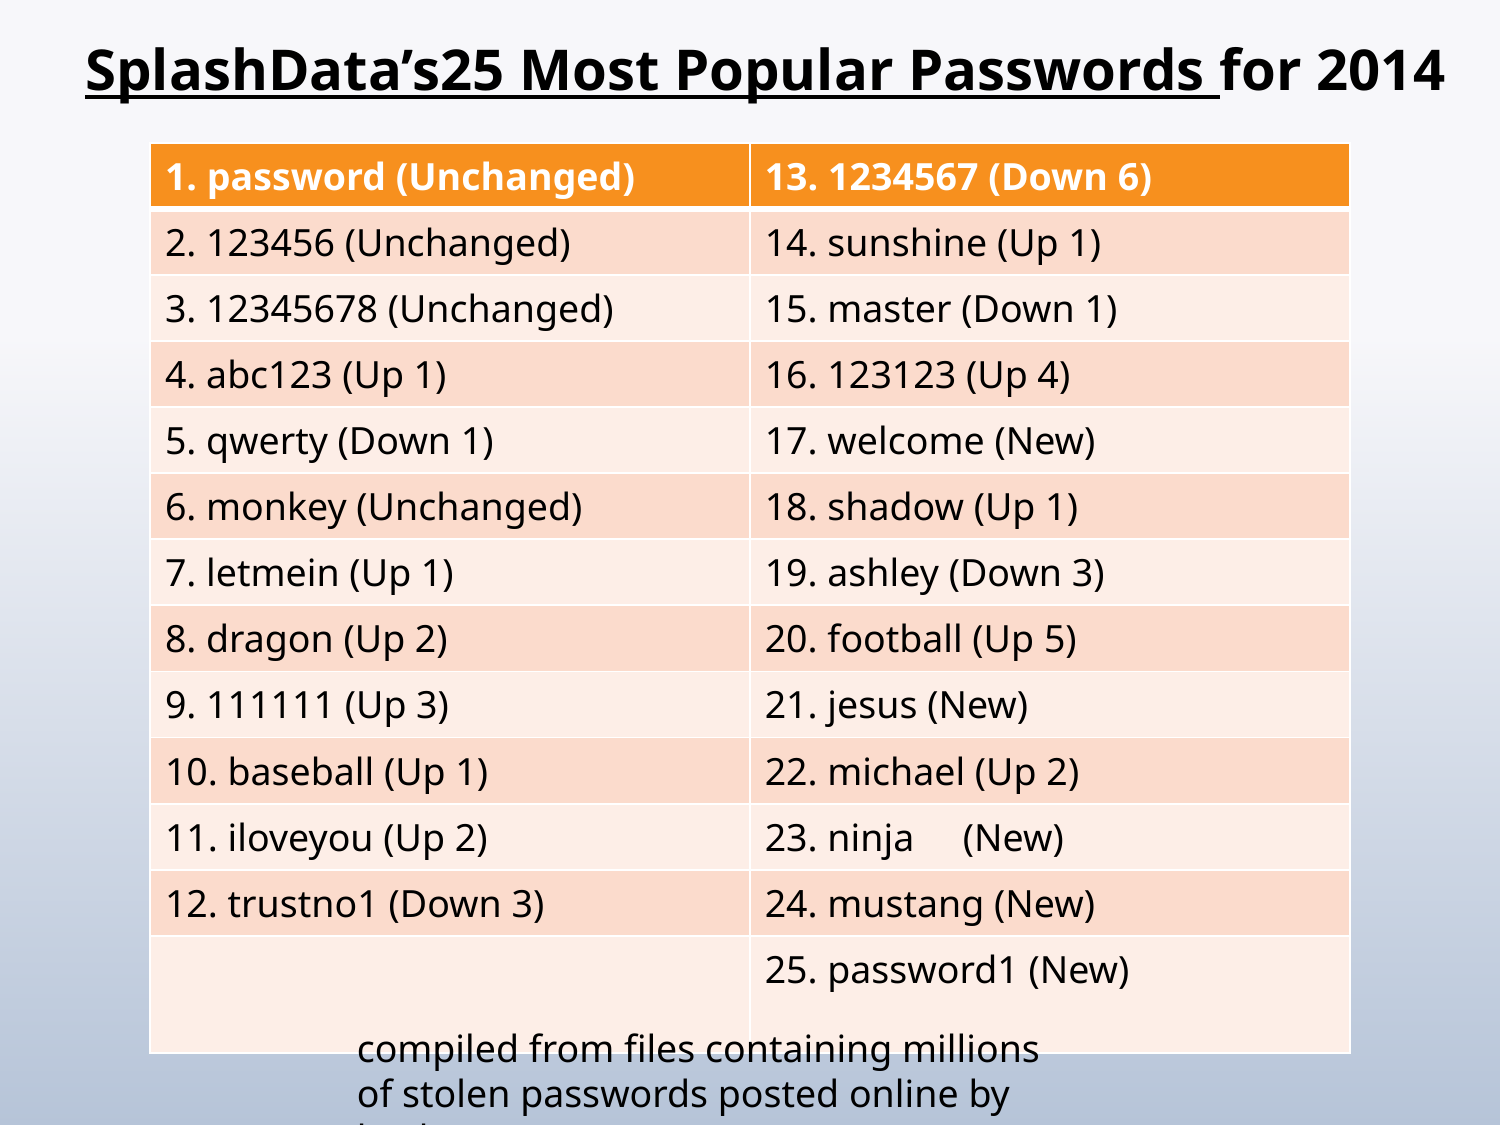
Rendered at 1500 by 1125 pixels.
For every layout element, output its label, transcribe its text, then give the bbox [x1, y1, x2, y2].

table_cell 12. trustno1 (Down 3) [151, 871, 749, 935]
table_header 13. 1234567 (Down 6) [751, 144, 1349, 206]
text_box compiled from files containing millions of stolen passwords posted online by hackers. [342, 1017, 1093, 1125]
table_cell 23. ninja (New) [751, 805, 1349, 869]
table_cell 11. iloveyou (Up 2) [151, 805, 749, 869]
table_cell 3. 12345678 (Unchanged) [151, 276, 749, 340]
table_cell 14. sunshine (Up 1) [751, 212, 1349, 274]
table_cell 16. 123123 (Up 4) [751, 342, 1349, 406]
table_cell 20. football (Up 5) [751, 606, 1349, 671]
table_cell 8. dragon (Up 2) [151, 606, 749, 671]
table_cell 21. jesus (New) [751, 672, 1349, 737]
table_cell 2. 123456 (Unchanged) [151, 212, 749, 274]
table_cell 10. baseball (Up 1) [151, 738, 749, 803]
title SplashData’s25 Most Popular Passwords for 2014 [63, 0, 1468, 106]
table_header 1. password (Unchanged) [151, 144, 749, 206]
table_cell 18. shadow (Up 1) [751, 474, 1349, 538]
table_cell 9. 111111 (Up 3) [151, 672, 749, 737]
table_cell [151, 937, 749, 1052]
table_cell 4. abc123 (Up 1) [151, 342, 749, 406]
table_cell 5. qwerty (Down 1) [151, 408, 749, 472]
table_cell 7. letmein (Up 1) [151, 540, 749, 604]
table_cell 19. ashley (Down 3) [751, 540, 1349, 604]
table_cell 15. master (Down 1) [751, 276, 1349, 340]
table_cell 22. michael (Up 2) [751, 738, 1349, 803]
table_cell 24. mustang (New) [751, 871, 1349, 935]
table_cell 25. password1 (New) [751, 937, 1349, 1052]
table_cell 6. monkey (Unchanged) [151, 474, 749, 538]
table_cell 17. welcome (New) [751, 408, 1349, 472]
